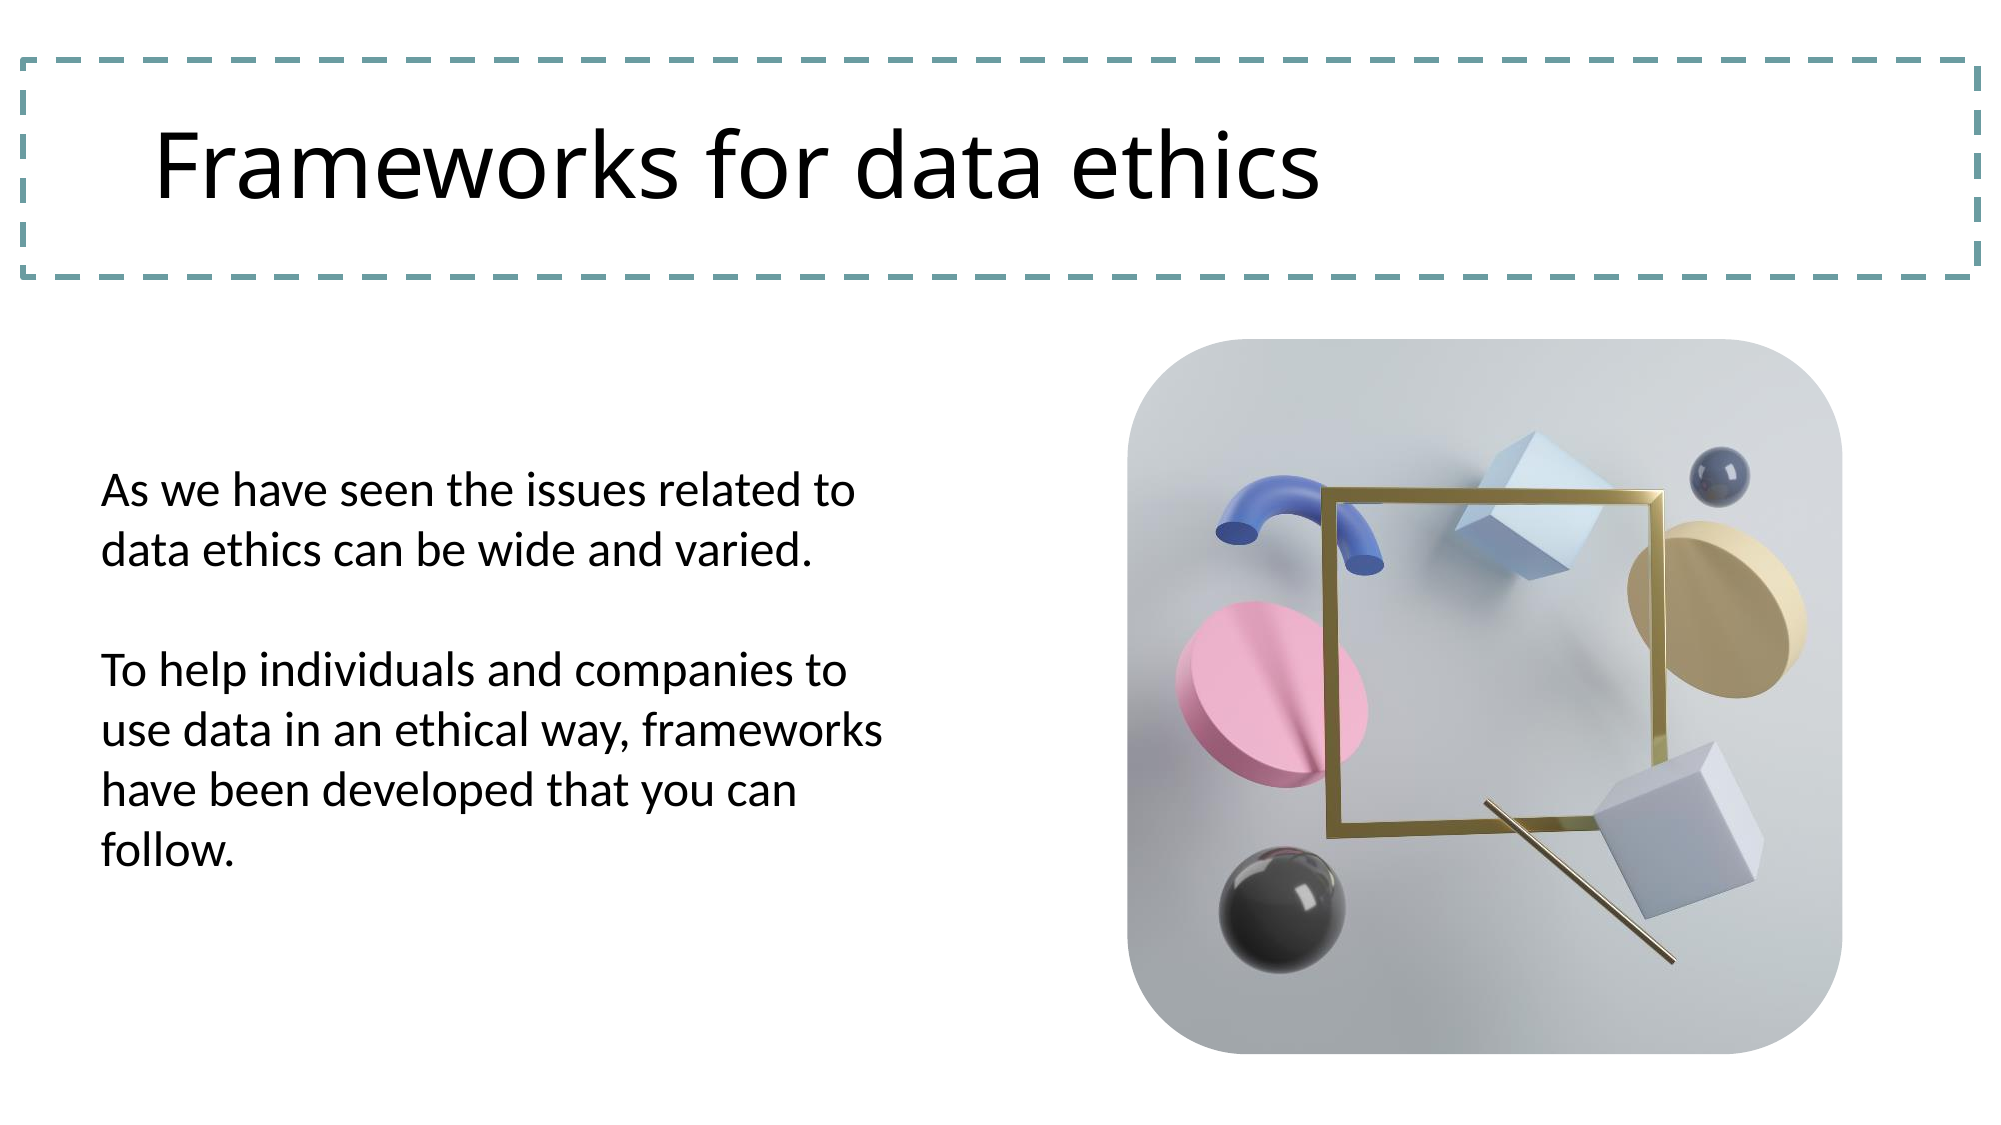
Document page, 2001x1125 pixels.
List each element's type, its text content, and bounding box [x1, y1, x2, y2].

text_box As we have seen the issues related to data ethics can be wide and varied. To help individuals and companies to use data in an ethical way, frameworks have been developed that you can follow. [85, 449, 899, 945]
title Frameworks for data ethics [137, 59, 1863, 278]
picture [1127, 339, 1843, 1055]
